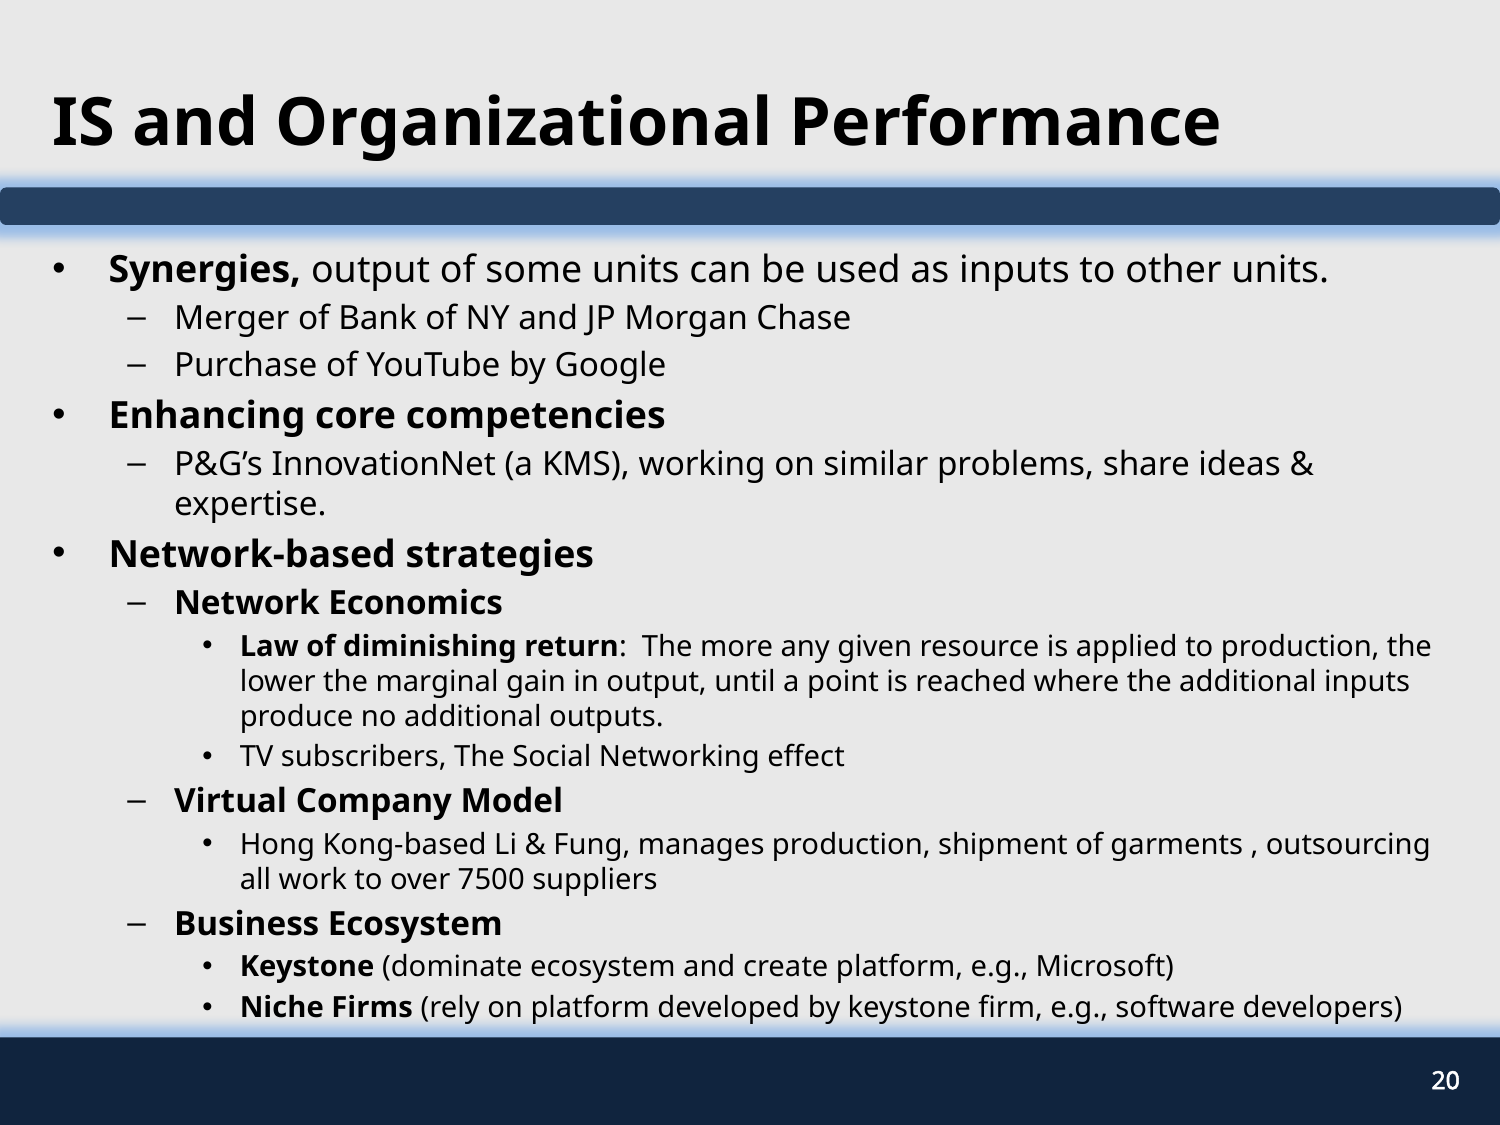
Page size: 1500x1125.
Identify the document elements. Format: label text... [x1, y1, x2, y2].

list Synergies, output of some units can be used as inputs to other units. Merger of Bank of NY and JP Morgan Chase Purchase of YouTube by Google Enhancing core competencies P&G’s InnovationNet (a KMS), working on similar problems, share ideas & expertise. Network-based strategies Network Economics Law of diminishing return: The more any given resource is applied to production, the lower the marginal gain in output, until a point is reached where the additional inputs produce no additional outputs. TV subscribers, The Social Networking effect Virtual Company Model Hong Kong-based Li & Fung, manages production, shipment of garments , outsourcing all work to over 7500 suppliers Business Ecosystem Keystone (dominate ecosystem and create platform, e.g., Microsoft) Niche Firms (rely on platform developed by keystone firm, e.g., software developers) [37, 237, 1475, 1038]
title IS and Organizational Performance [37, 62, 1338, 176]
slide_number 20 [1412, 1050, 1475, 1113]
